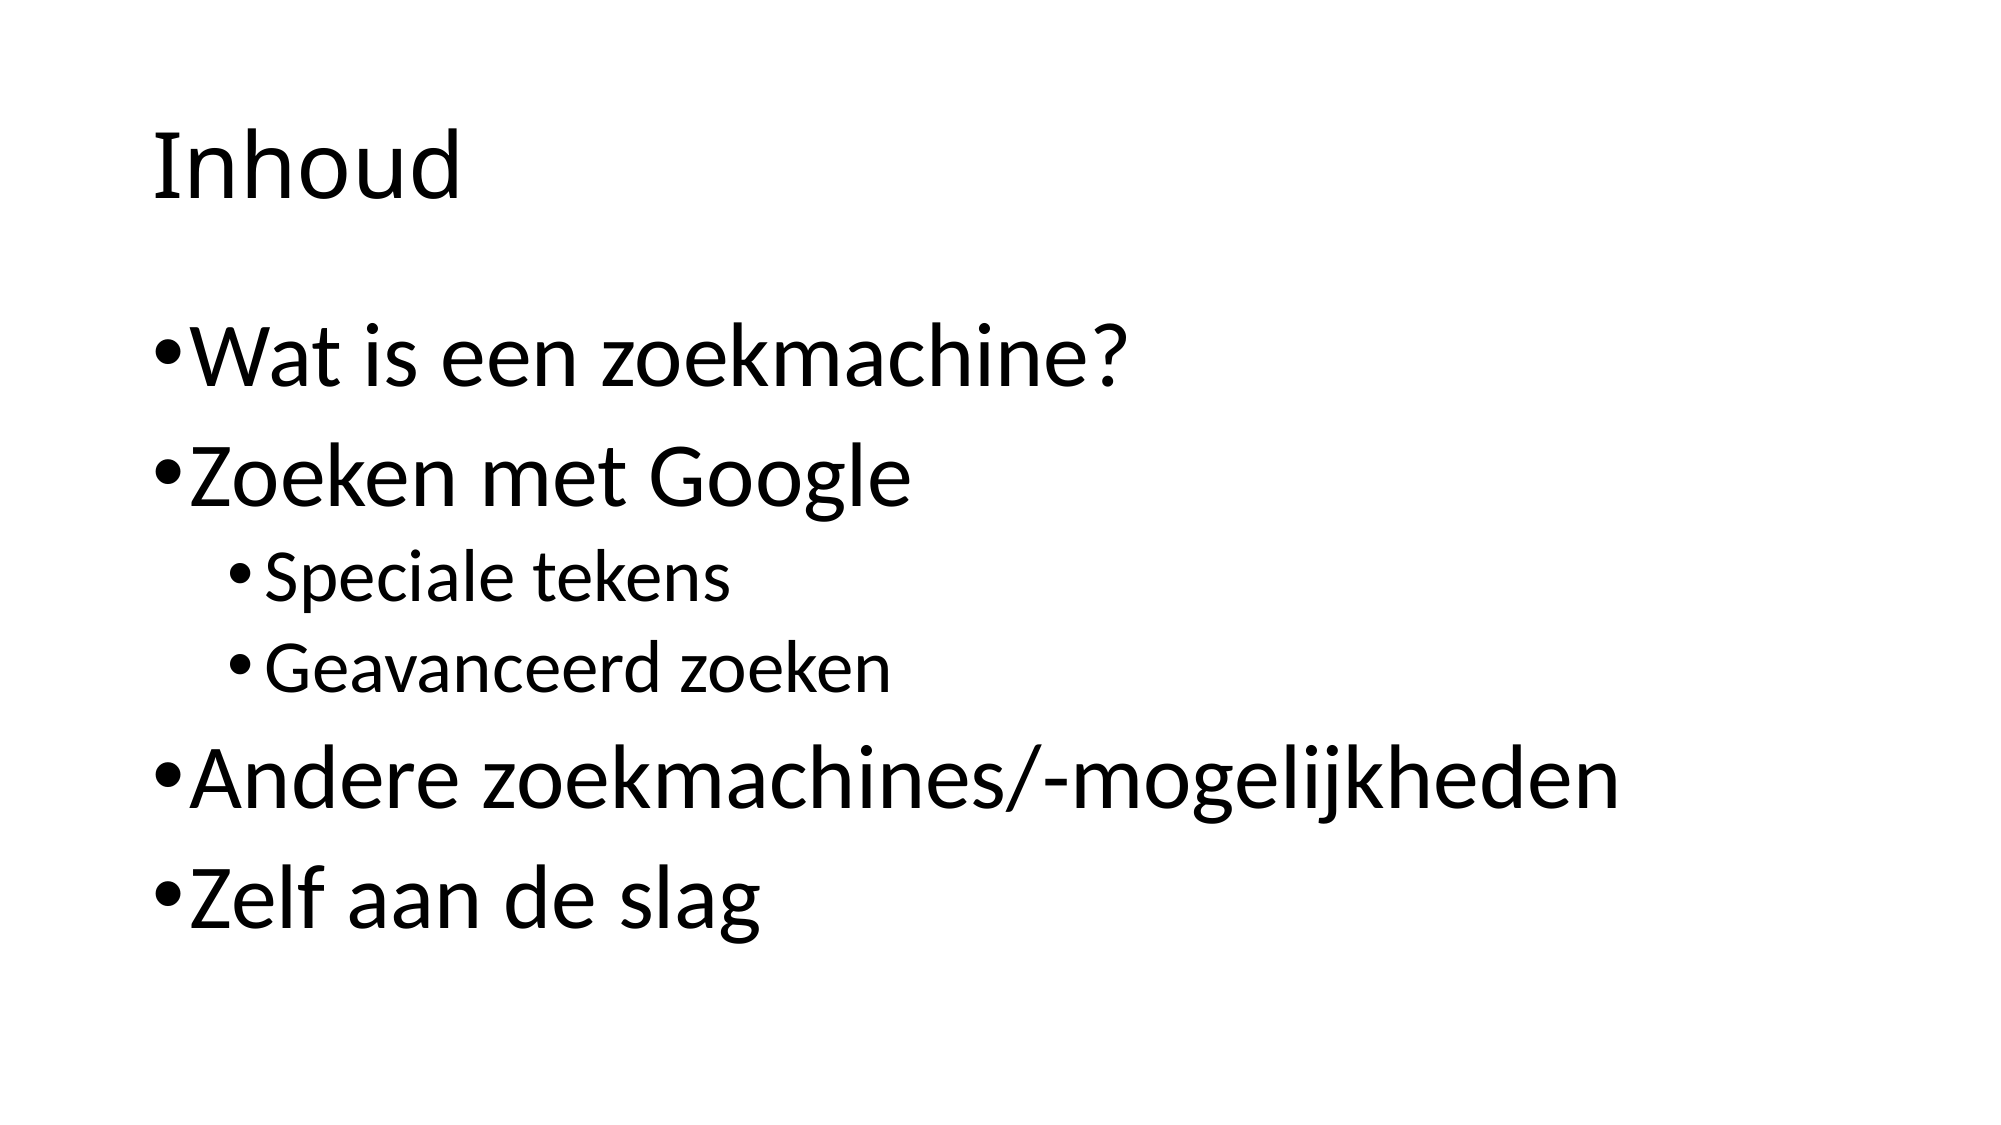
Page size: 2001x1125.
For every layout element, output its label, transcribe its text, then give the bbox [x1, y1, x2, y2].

title Inhoud [137, 59, 1863, 278]
list Wat is een zoekmachine? Zoeken met Google Speciale tekens Geavanceerd zoeken Andere zoekmachines/-mogelijkheden Zelf aan de slag [137, 299, 1863, 1014]
